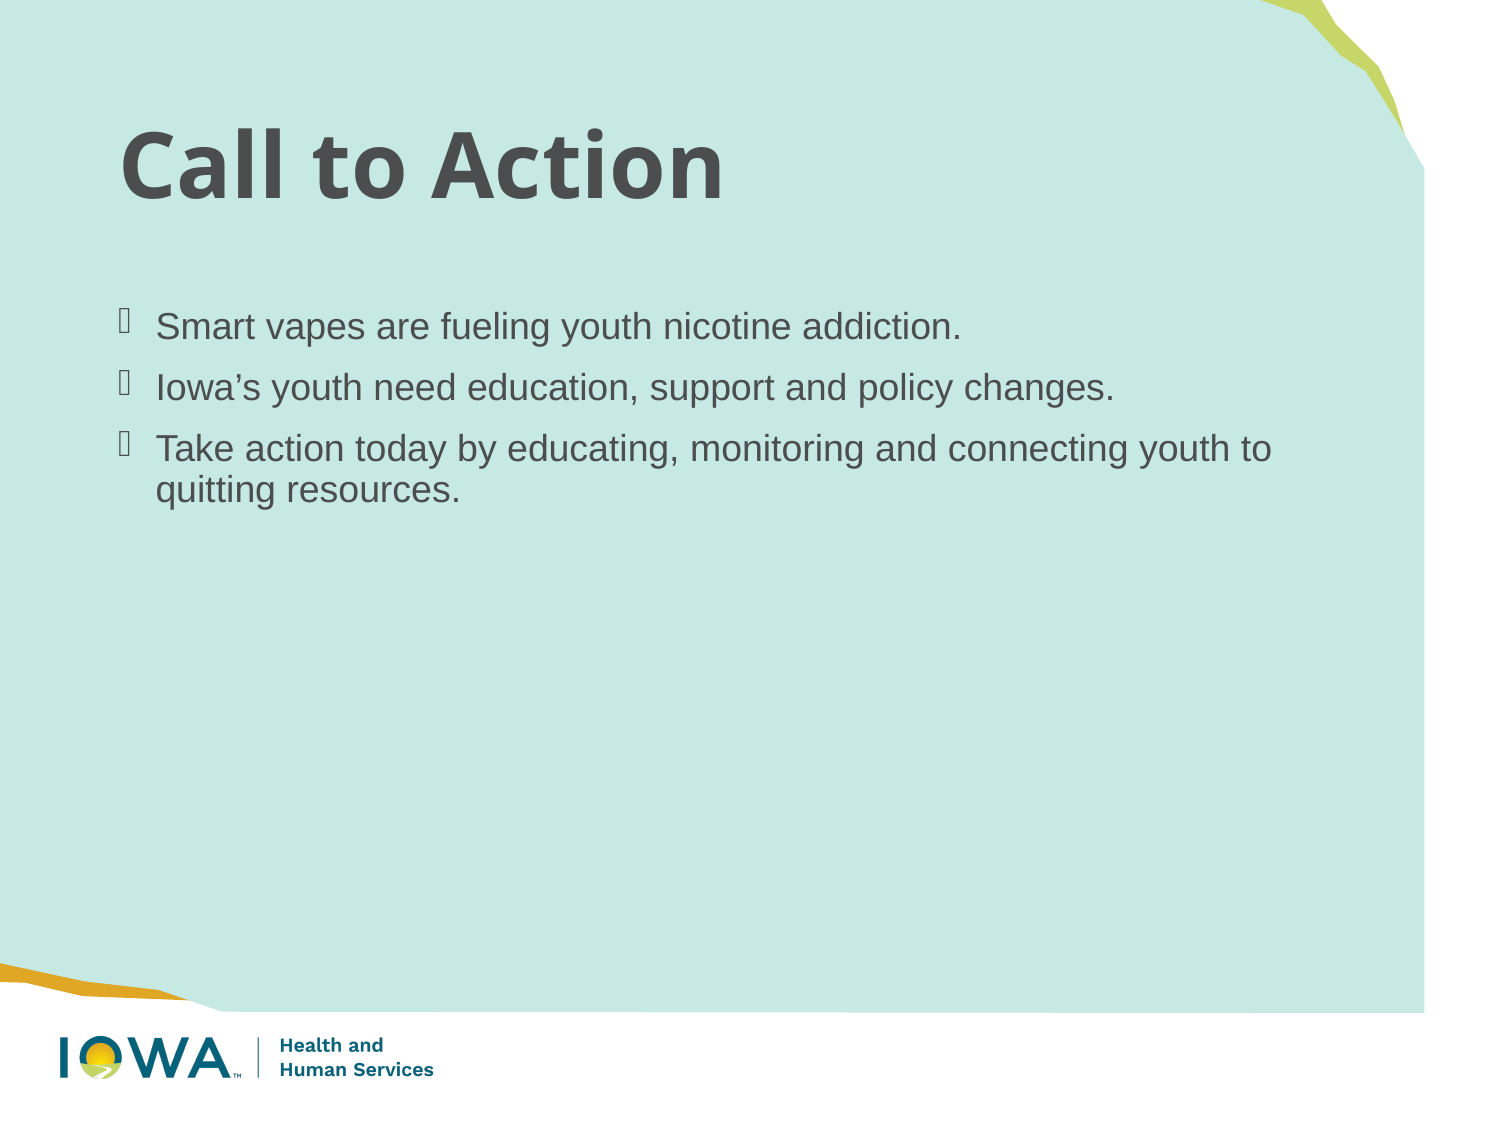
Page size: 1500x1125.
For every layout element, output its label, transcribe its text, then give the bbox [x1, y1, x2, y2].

picture [60, 1036, 434, 1079]
list Smart vapes are fueling youth nicotine addiction. Iowa’s youth need education, support and policy changes. Take action today by educating, monitoring and connecting youth to quitting resources. [103, 299, 1397, 1014]
title Call to Action [103, 59, 1397, 278]
